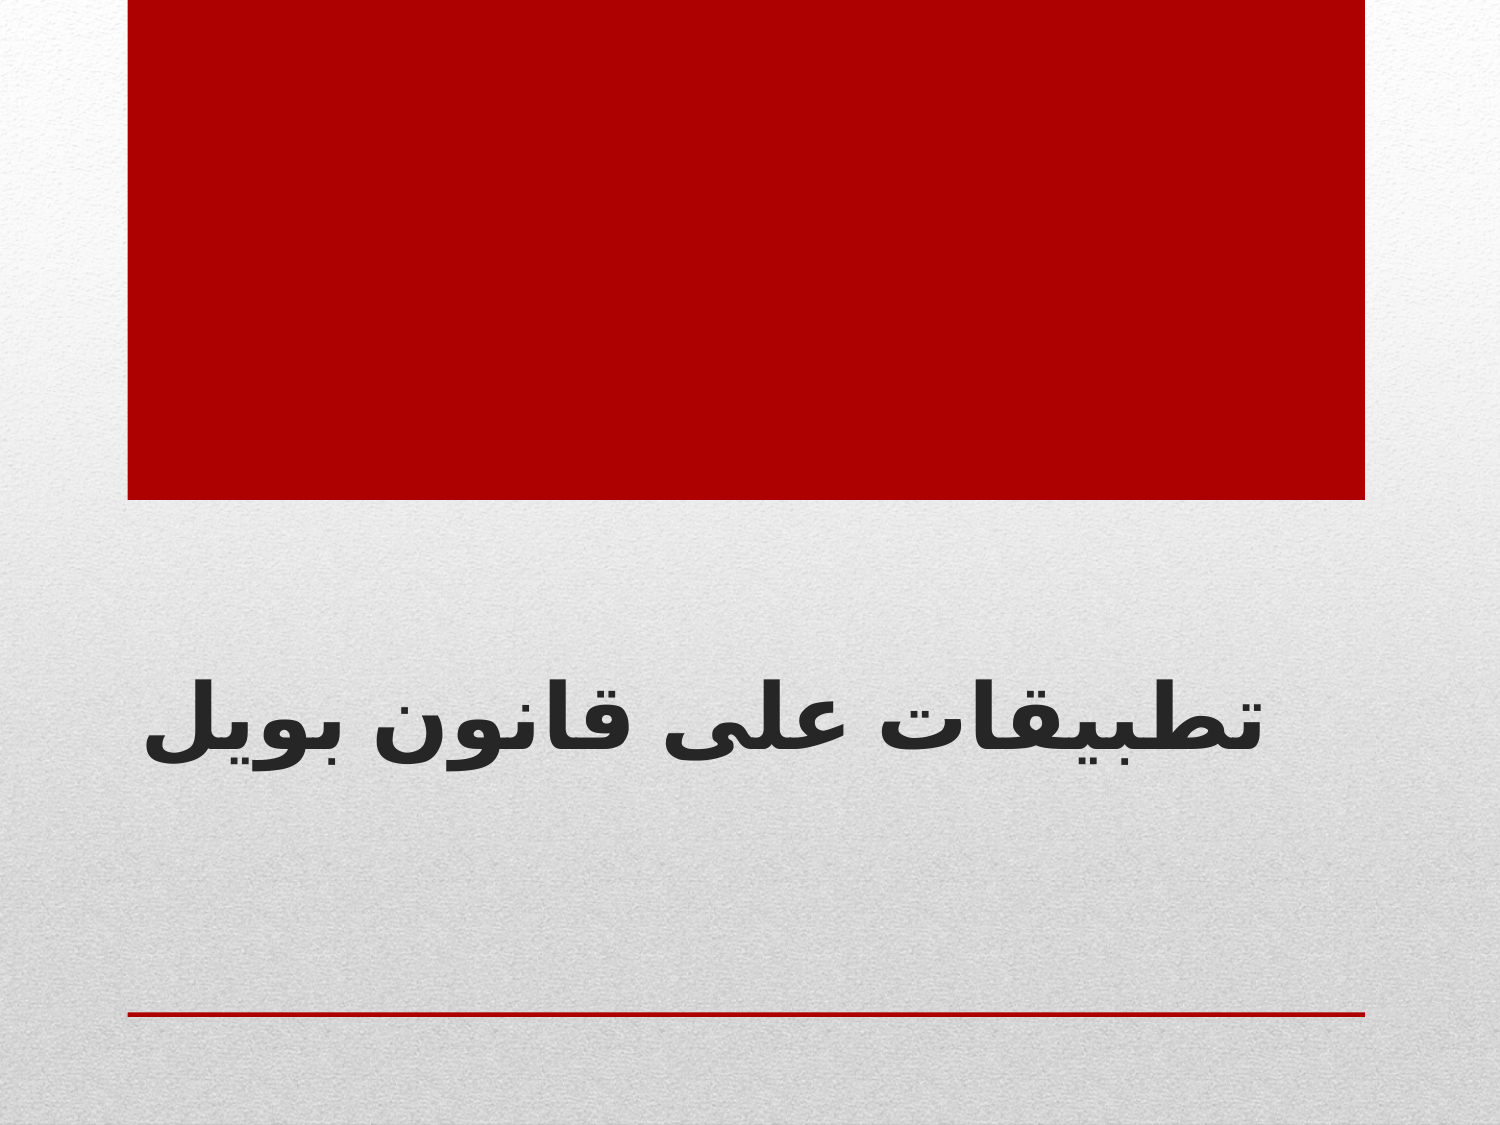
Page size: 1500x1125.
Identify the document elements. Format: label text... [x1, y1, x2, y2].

title تطبيقات على قانون بويل [125, 525, 1363, 775]
